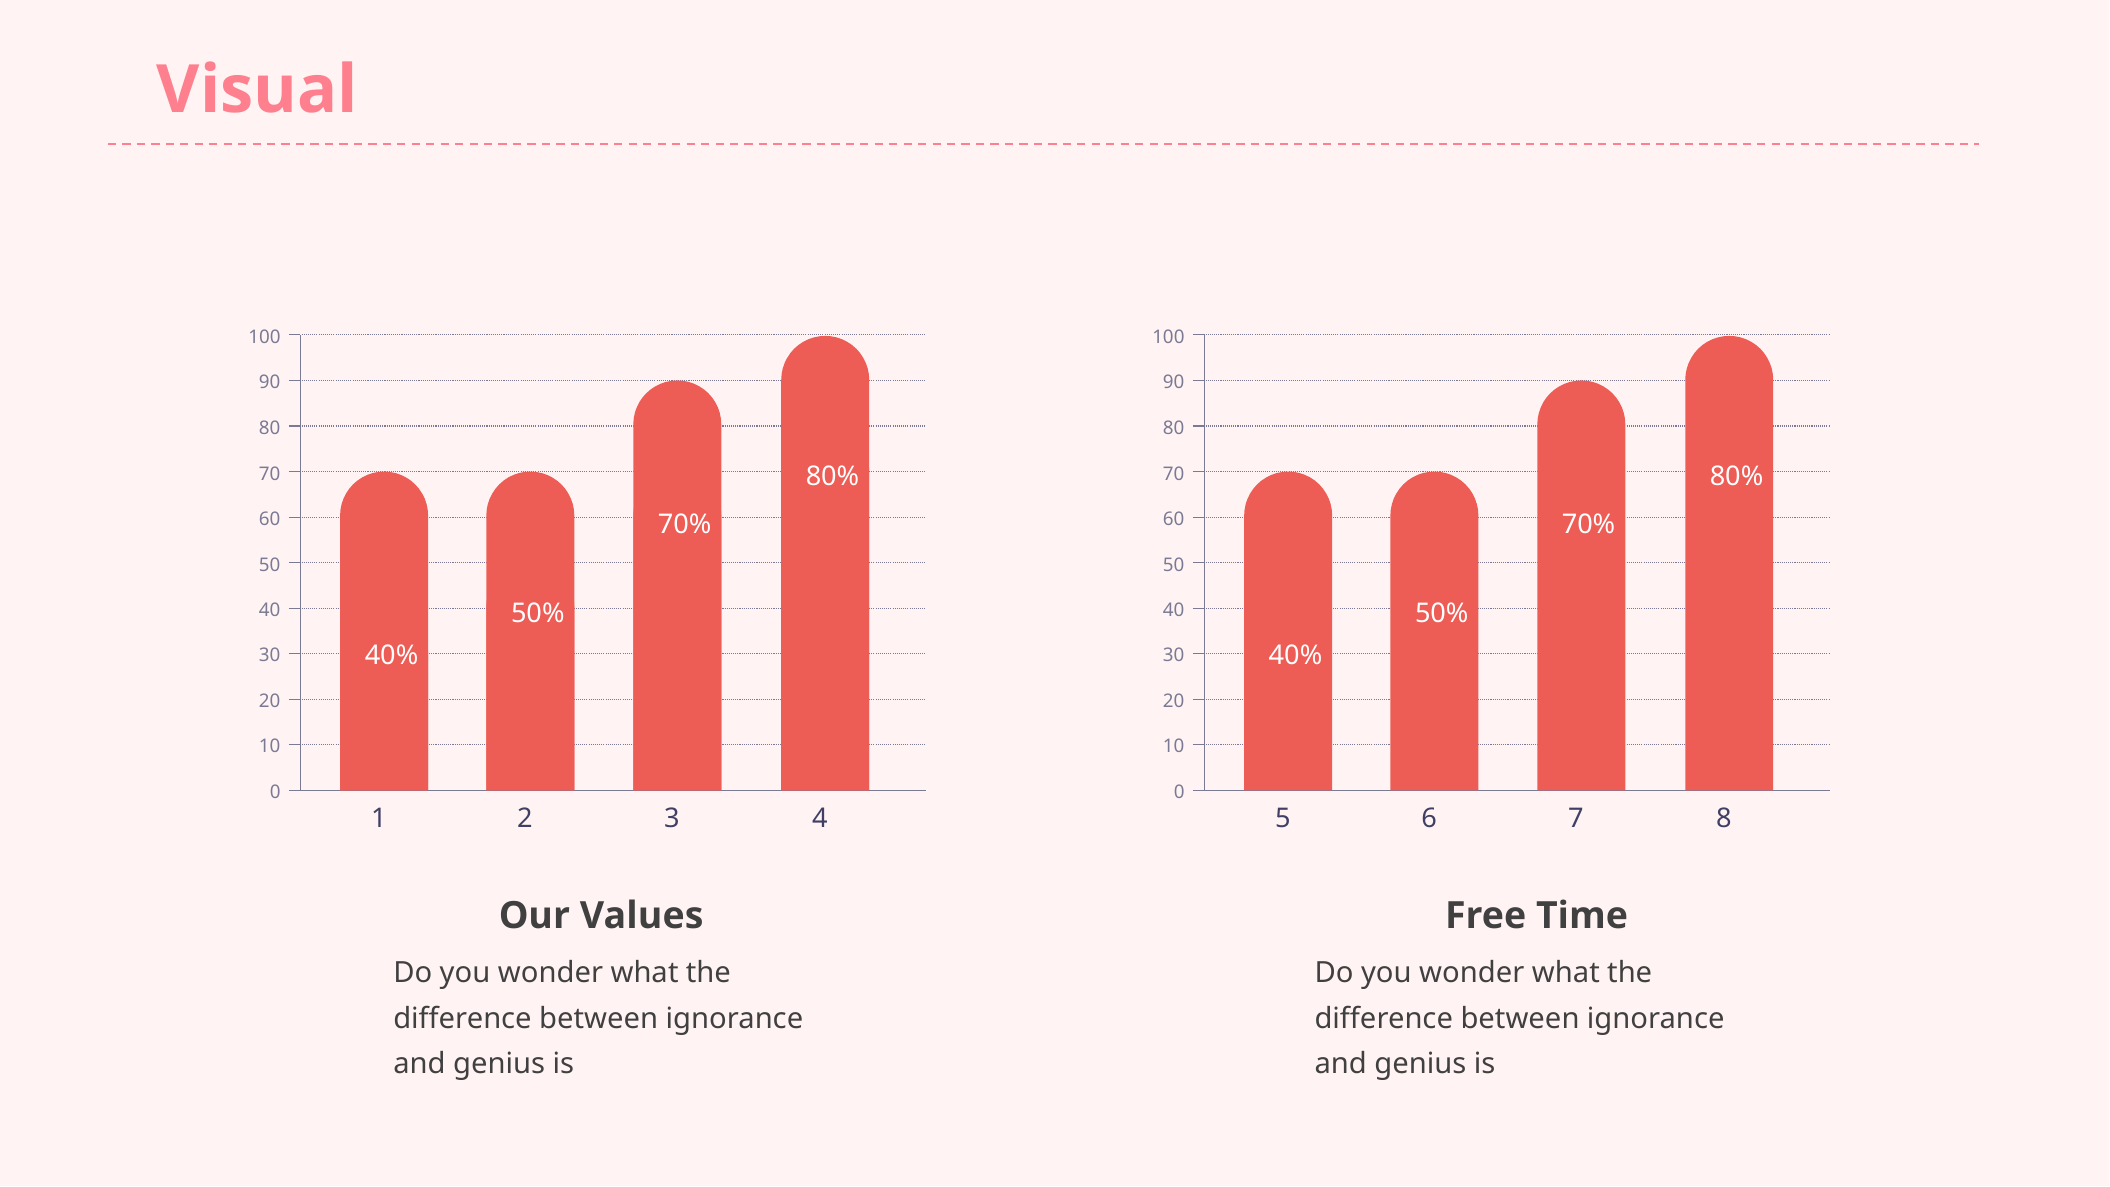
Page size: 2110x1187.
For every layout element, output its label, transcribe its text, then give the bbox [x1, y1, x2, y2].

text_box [192, 317, 1831, 1043]
text_box Visual [140, 37, 374, 134]
